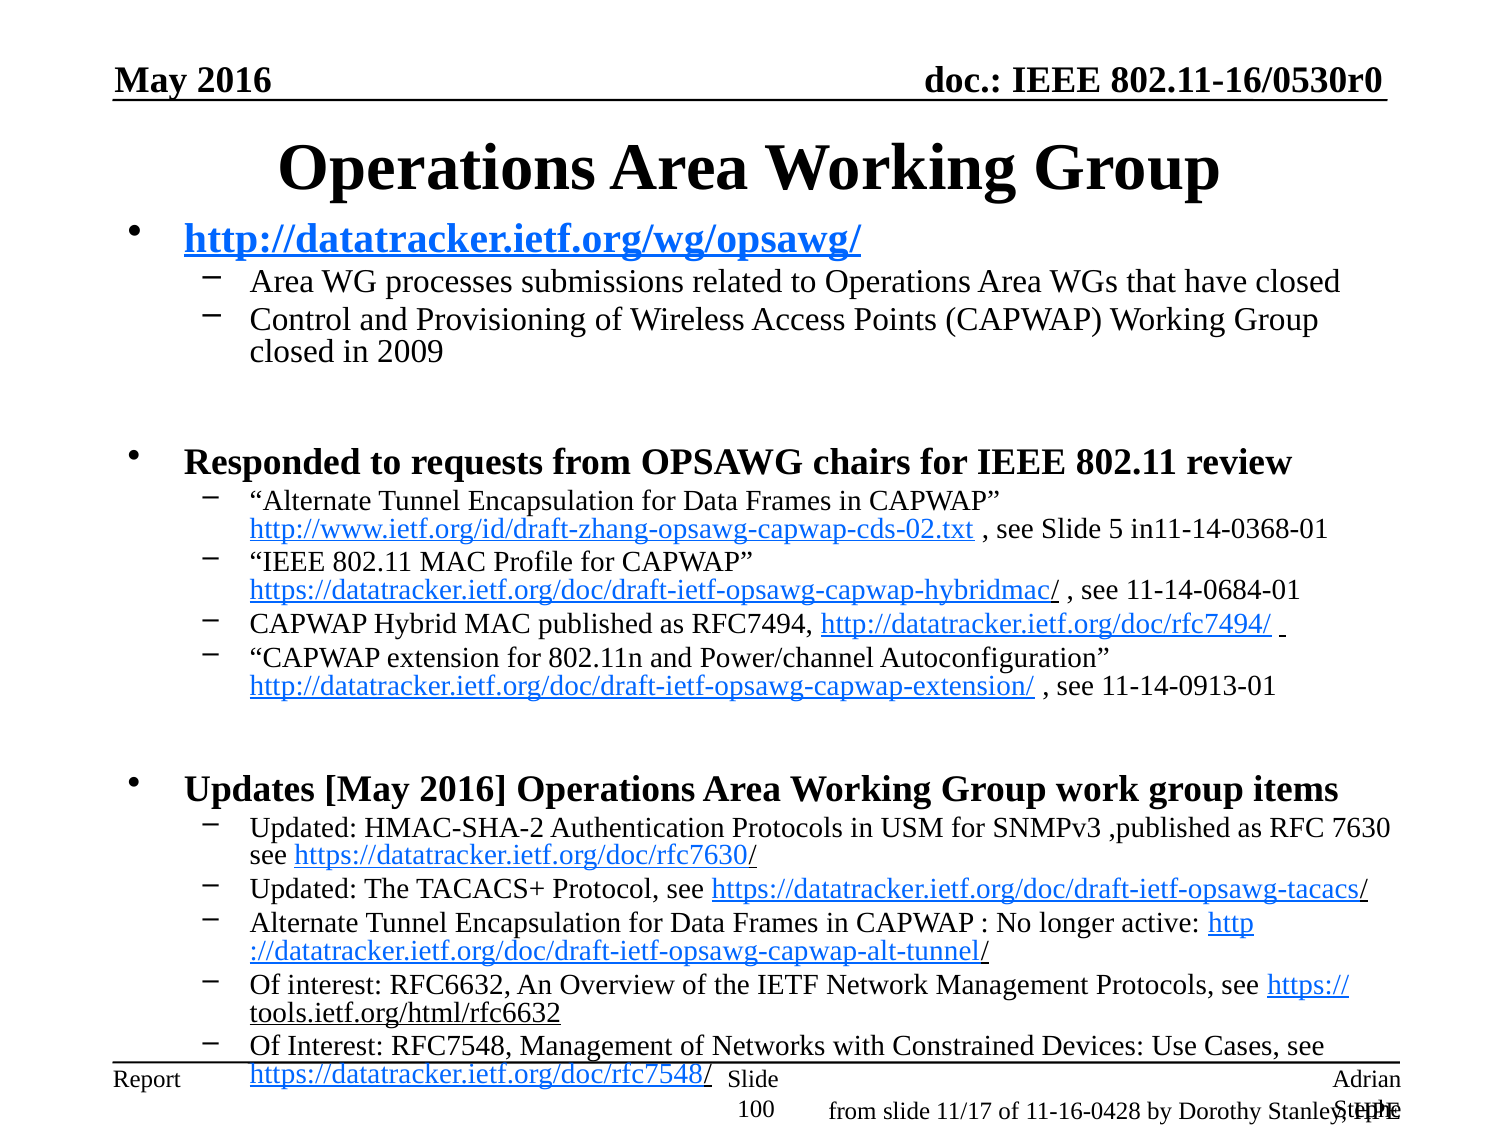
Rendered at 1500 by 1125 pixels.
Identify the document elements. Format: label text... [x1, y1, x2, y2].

footer Adrian Stephens, Intel Corporation [1324, 1063, 1402, 1087]
text_box from slide 11/17 of 11-16-0428 by Dorothy Stanley, HPE [343, 1087, 1417, 1125]
title Operations Area Working Group [112, 75, 1388, 212]
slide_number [114, 54, 374, 101]
slide_number Slide 100 [711, 1063, 801, 1087]
list http://datatracker.ietf.org/wg/opsawg/ Area WG processes submissions related to Operations Area WGs that have closed Control and Provisioning of Wireless Access Points (CAPWAP) Working Group closed in 2009 Responded to requests from OPSAWG chairs for IEEE 802.11 review “Alternate Tunnel Encapsulation for Data Frames in CAPWAP” http://www.ietf.org/id/draft-zhang-opsawg-capwap-cds-02.txt , see Slide 5 in11-14-0368-01 “IEEE 802.11 MAC Profile for CAPWAP” https://datatracker.ietf.org/doc/draft-ietf-opsawg-capwap-hybridmac/ , see 11-14-0684-01 CAPWAP Hybrid MAC published as RFC7494, http://datatracker.ietf.org/doc/rfc7494/ “CAPWAP extension for 802.11n and Power/channel Autoconfiguration” http://datatracker.ietf.org/doc/draft-ietf-opsawg-capwap-extension/ , see 11-14-0913-01 Updates [May 2016] Operations Area Working Group work group items Updated: HMAC-SHA-2 Authentication Protocols in USM for SNMPv3 ,published as RFC 7630 see https://datatracker.ietf.org/doc/rfc7630/ Updated: The TACACS+ Protocol, see https://datatracker.ietf.org/doc/draft-ietf-opsawg-tacacs/ Alternate Tunnel Encapsulation for Data Frames in CAPWAP : No longer active: http://datatracker.ietf.org/doc/draft-ietf-opsawg-capwap-alt-tunnel/ Of interest: RFC6632, An Overview of the IETF Network Management Protocols, see https://tools.ietf.org/html/rfc6632 Of Interest: RFC7548, Management of Networks with Constrained Devices: Use Cases, see https://datatracker.ietf.org/doc/rfc7548/ [112, 212, 1425, 1063]
